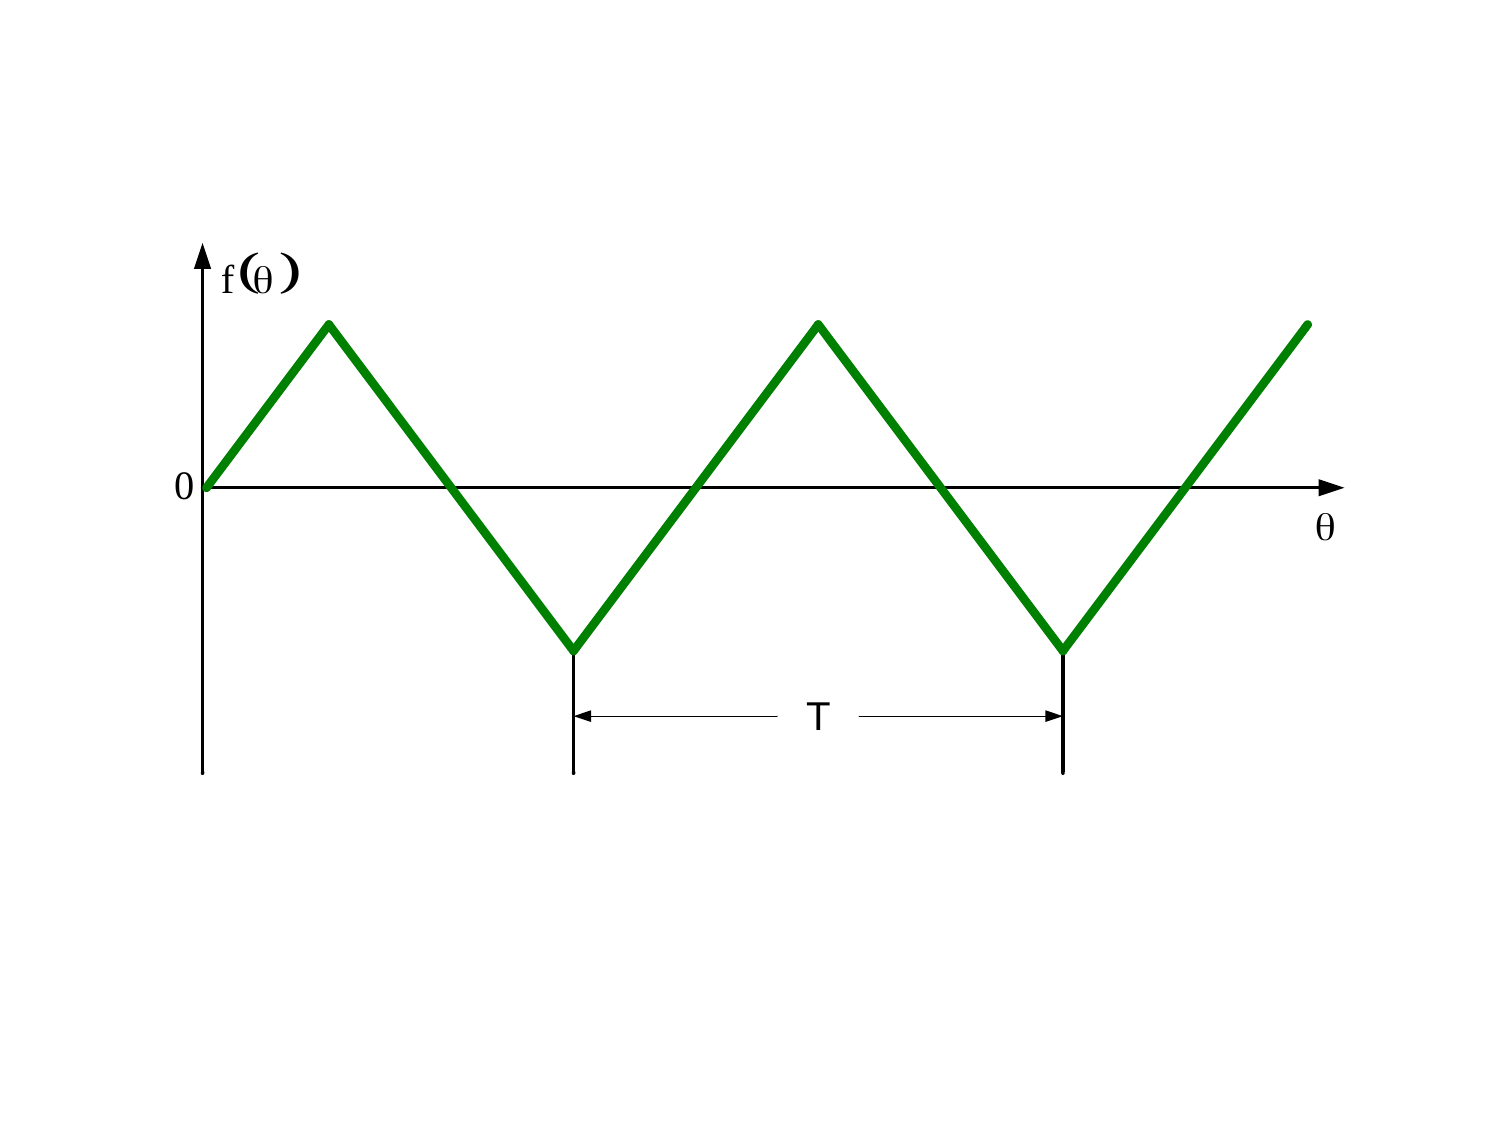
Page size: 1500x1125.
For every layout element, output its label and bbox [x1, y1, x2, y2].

text_box [162, 212, 1376, 805]
